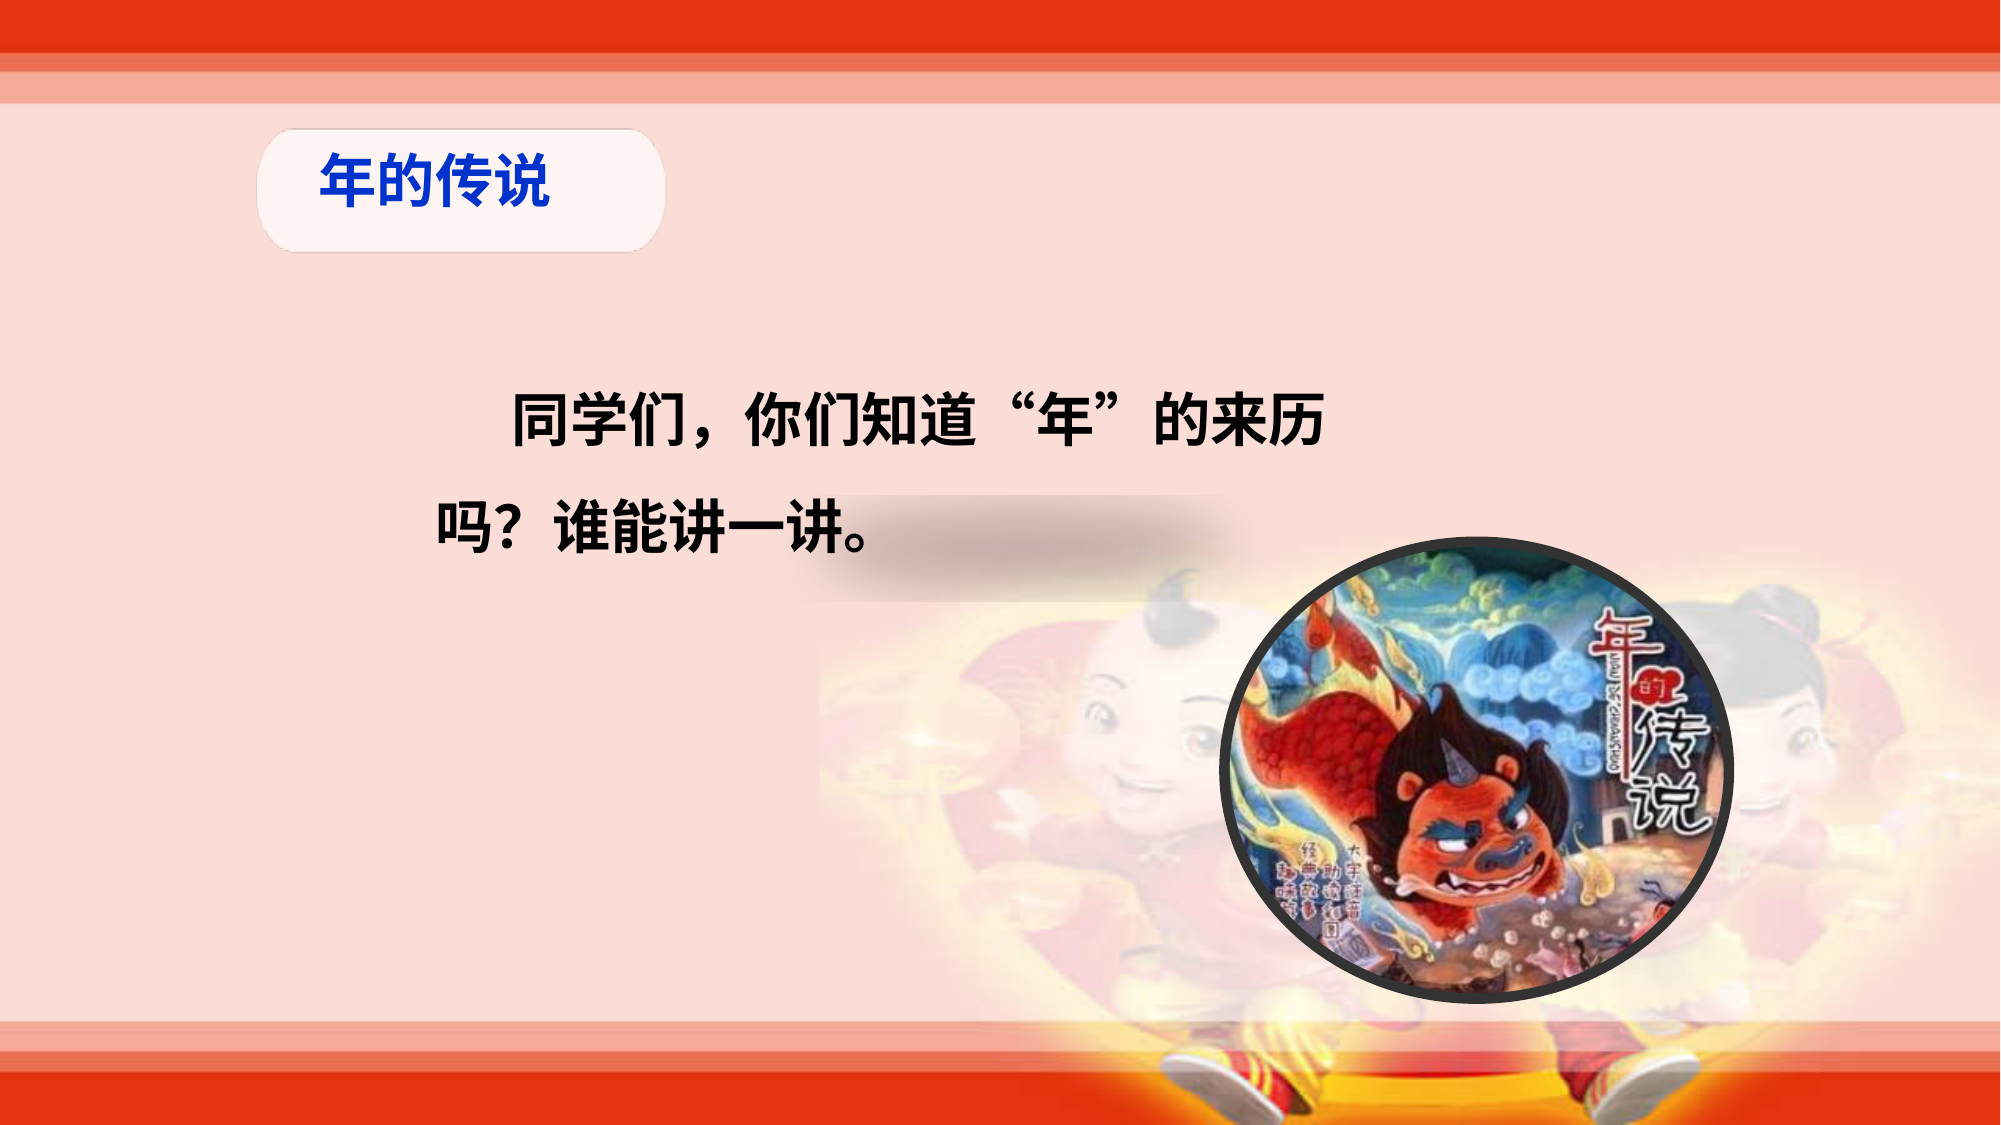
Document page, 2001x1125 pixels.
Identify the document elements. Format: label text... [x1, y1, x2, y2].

text_box 同学们，你们知道“年”的来历吗？谁能讲一讲。 [421, 327, 1378, 568]
picture [0, 0, 2001, 1125]
